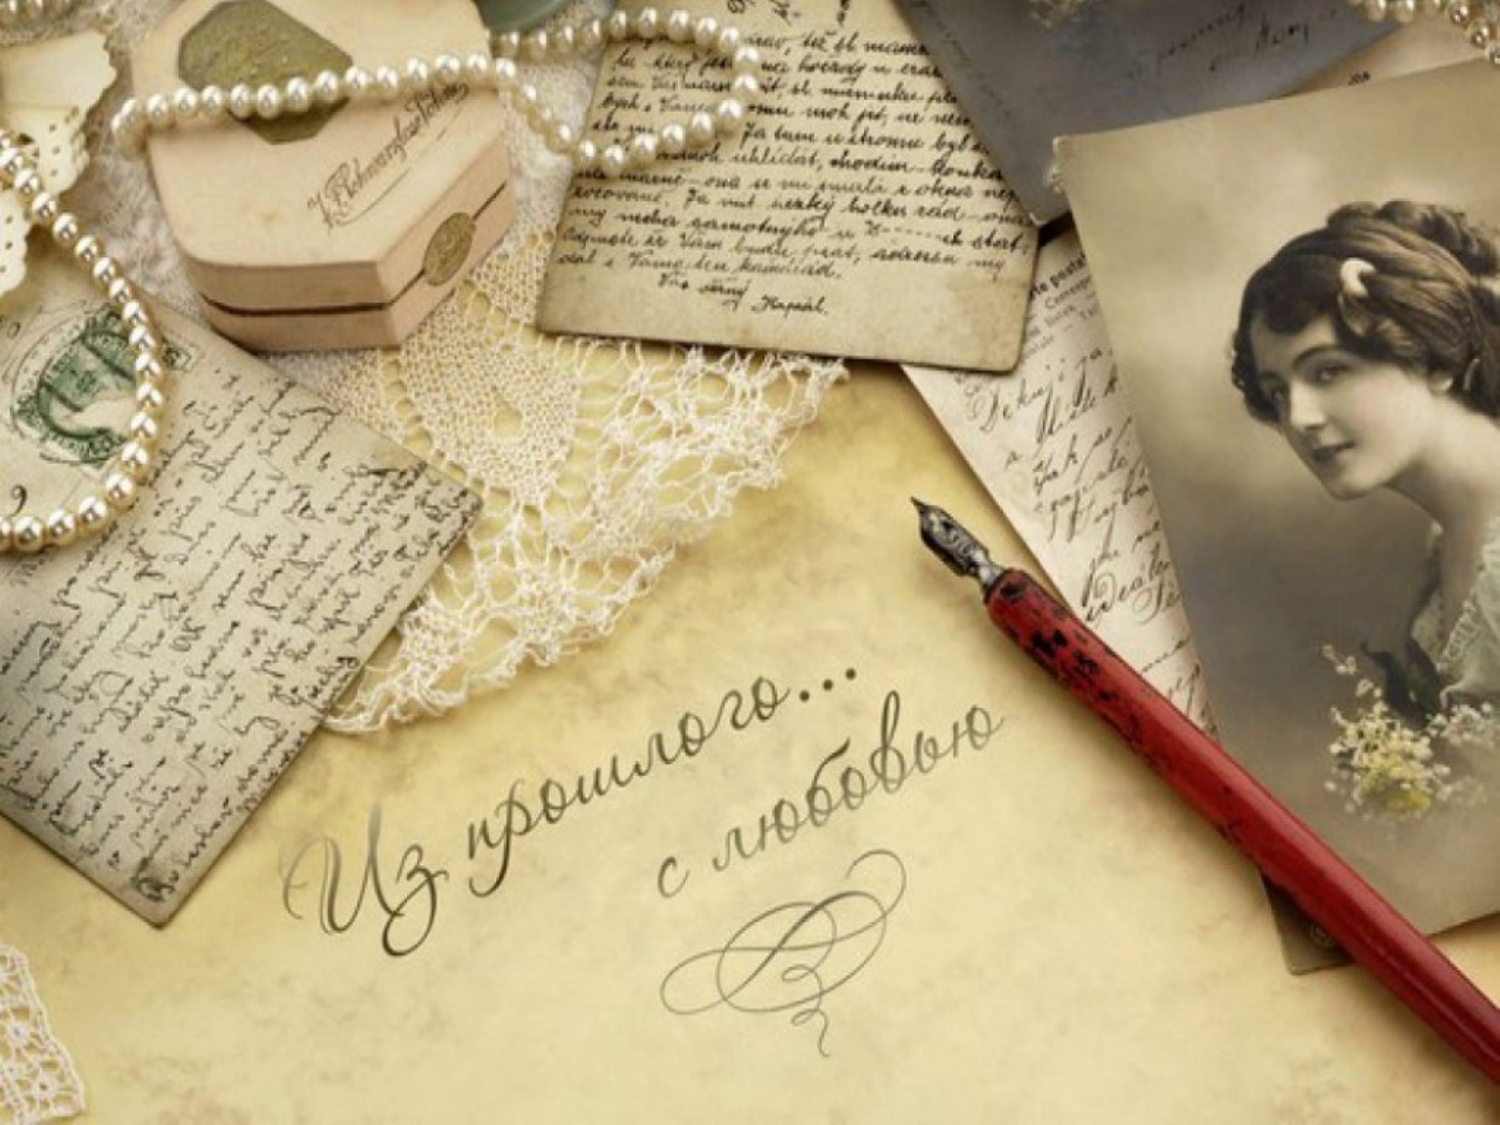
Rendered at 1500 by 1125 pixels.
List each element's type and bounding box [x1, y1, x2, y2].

list [0, 0, 1500, 1125]
